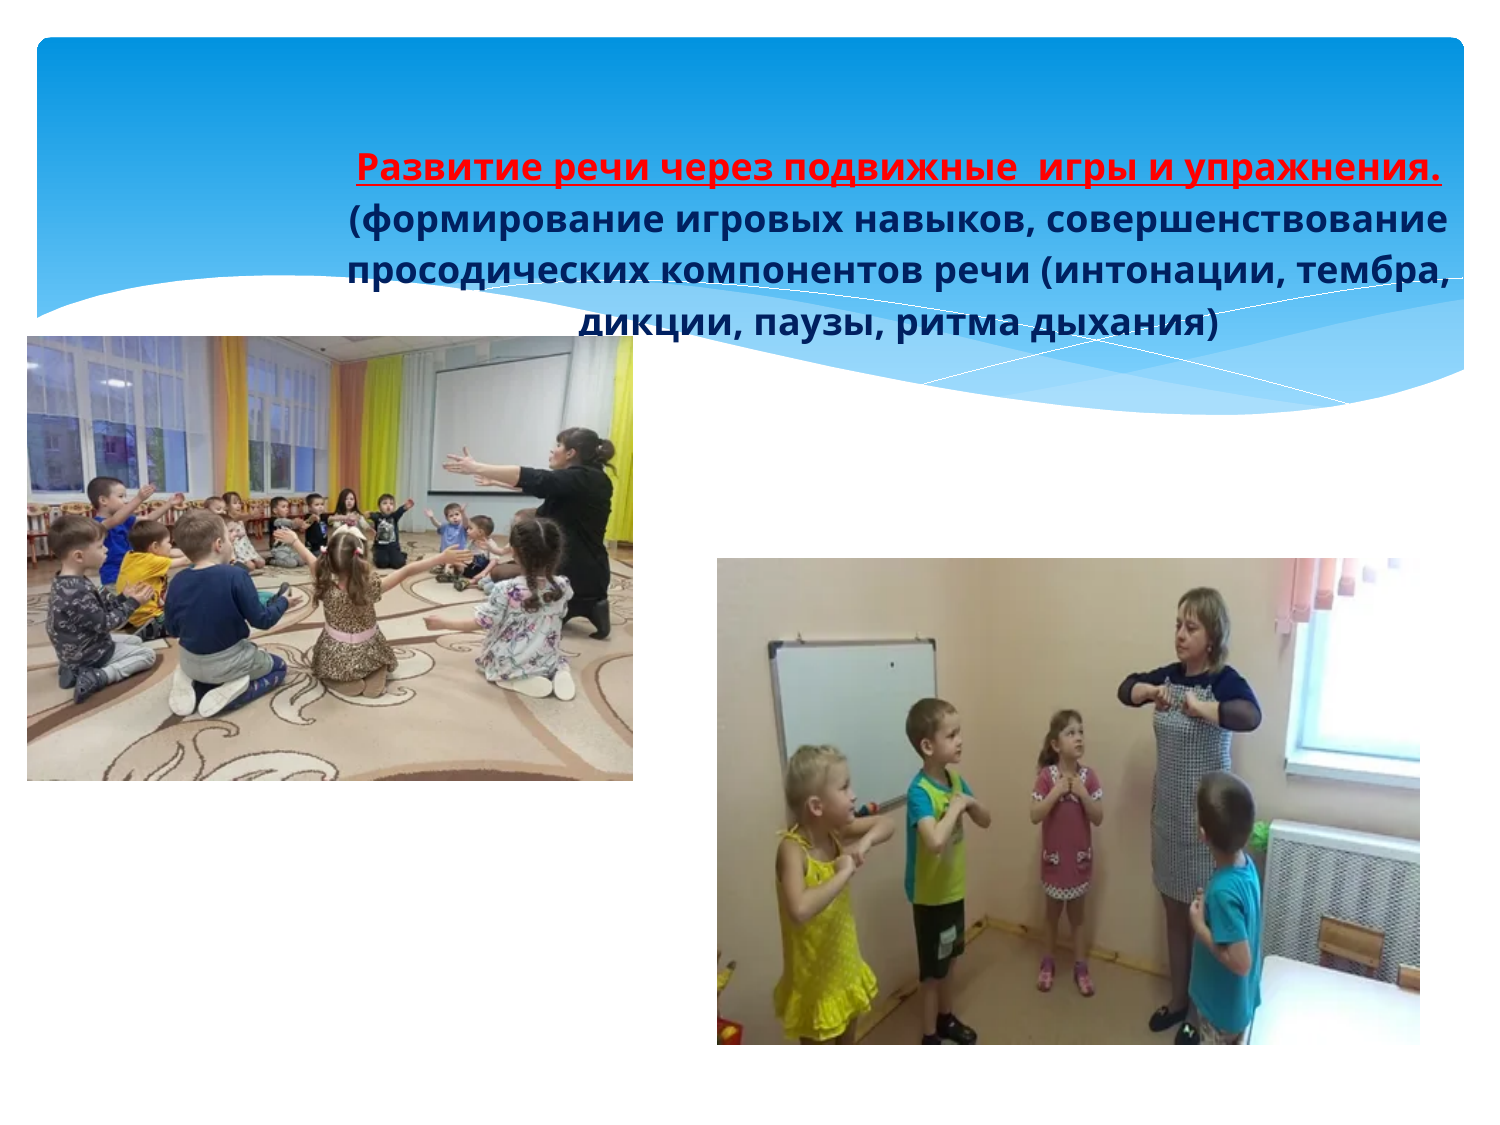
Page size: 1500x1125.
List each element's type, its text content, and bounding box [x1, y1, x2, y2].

picture [716, 558, 1420, 1045]
picture [27, 335, 633, 781]
title Развитие речи через подвижные игры и упражнения. (формирование игровых навыков, совершенствование просодических компонентов речи (интонации, тембра, дикции, паузы, ритма дыхания) [330, 32, 1468, 441]
